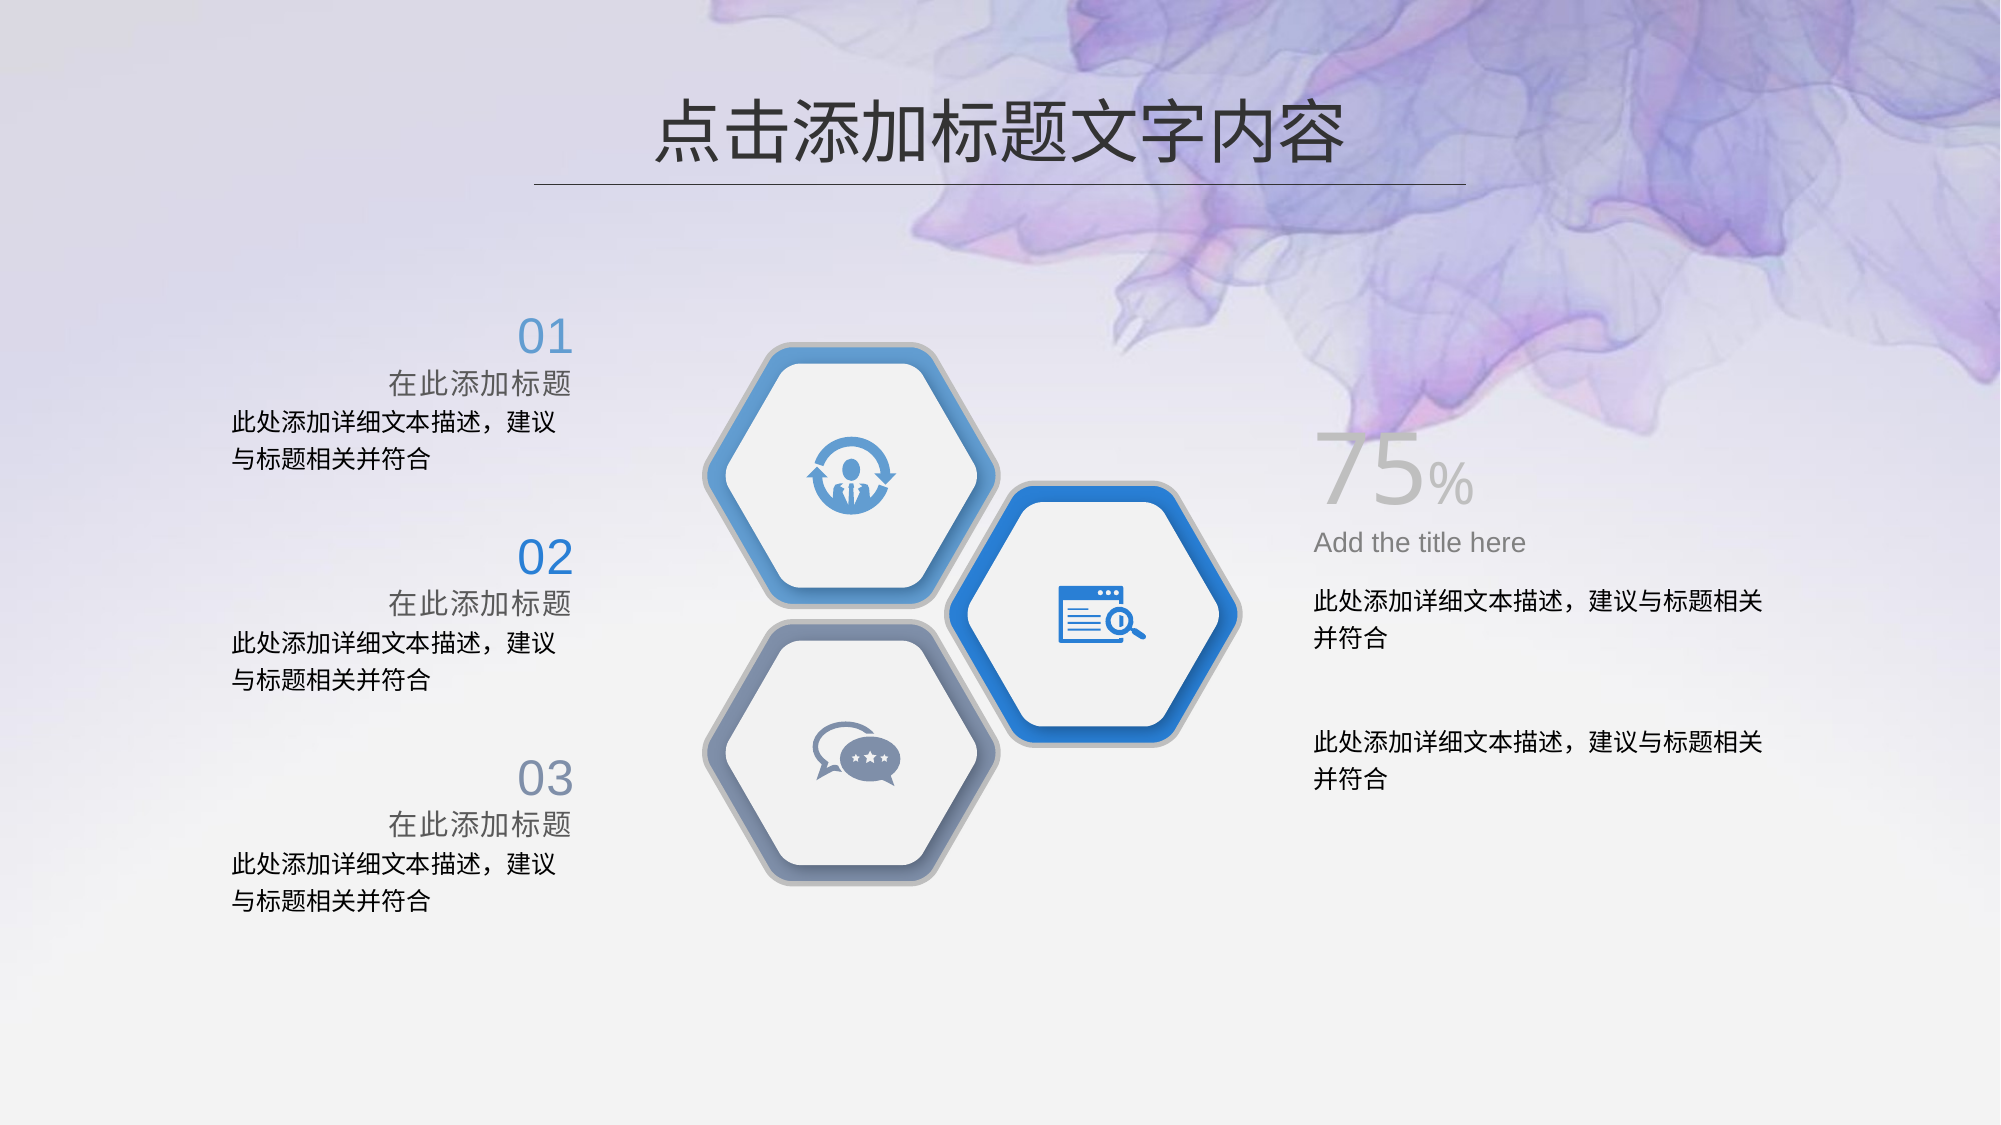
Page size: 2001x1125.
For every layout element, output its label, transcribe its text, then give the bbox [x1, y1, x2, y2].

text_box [812, 720, 901, 787]
text_box 点击添加标题文字内容 [629, 80, 1370, 179]
picture [0, 0, 2001, 1125]
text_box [200, 737, 591, 924]
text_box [1058, 585, 1147, 644]
text_box Add the title here [1298, 516, 1644, 566]
text_box 75% [1298, 397, 1492, 533]
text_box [805, 436, 897, 515]
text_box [945, 482, 1242, 746]
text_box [703, 344, 1000, 607]
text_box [200, 296, 591, 483]
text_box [200, 516, 591, 704]
text_box 此处添加详细文本描述，建议与标题相关并符合 [1298, 570, 1798, 661]
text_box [703, 621, 1000, 885]
text_box 此处添加详细文本描述，建议与标题相关并符合 [1298, 711, 1798, 802]
